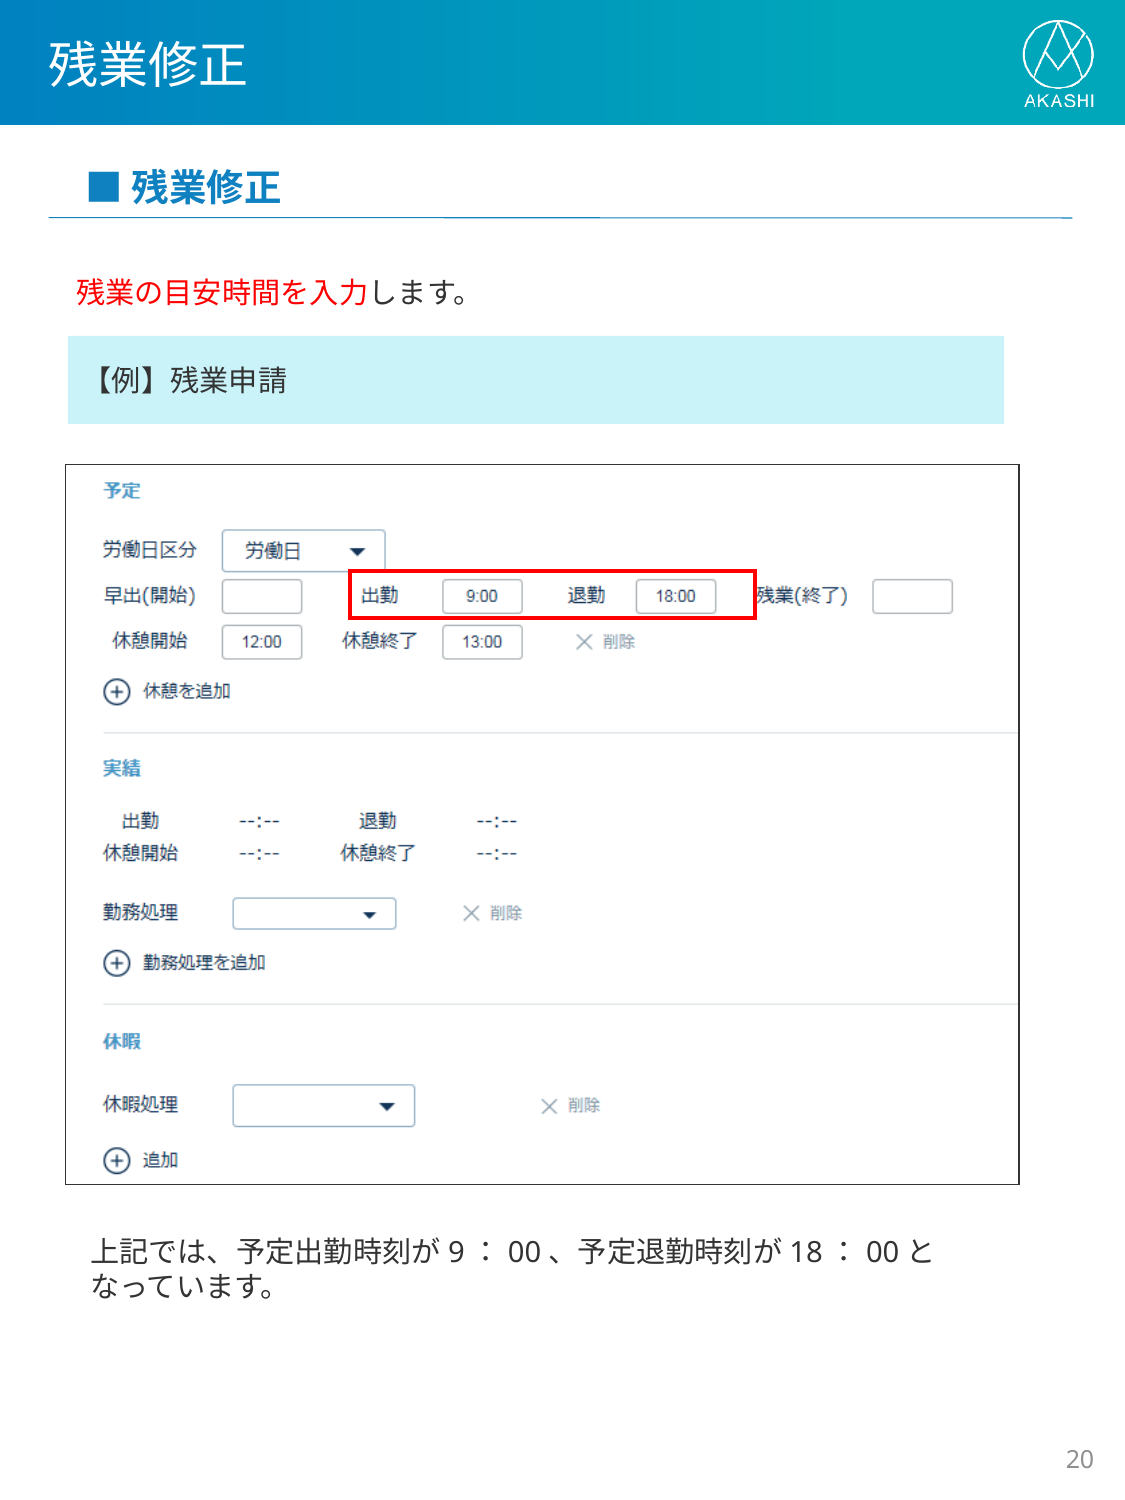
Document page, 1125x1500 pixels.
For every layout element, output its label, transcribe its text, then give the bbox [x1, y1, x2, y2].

text_box 上記では、予定出勤時刻が9：00、予定退勤時刻が18：00となっています。 [75, 1226, 997, 1312]
text_box ■残業修正 [70, 156, 1048, 217]
picture [66, 465, 1019, 1184]
picture [1045, 9, 1103, 117]
slide_number 19 [856, 1420, 1110, 1500]
text_box 残業の目安時間を入力します。 [61, 267, 983, 317]
text_box 【例】残業申請 [67, 335, 1005, 425]
title 残業修正 [33, 0, 1045, 123]
